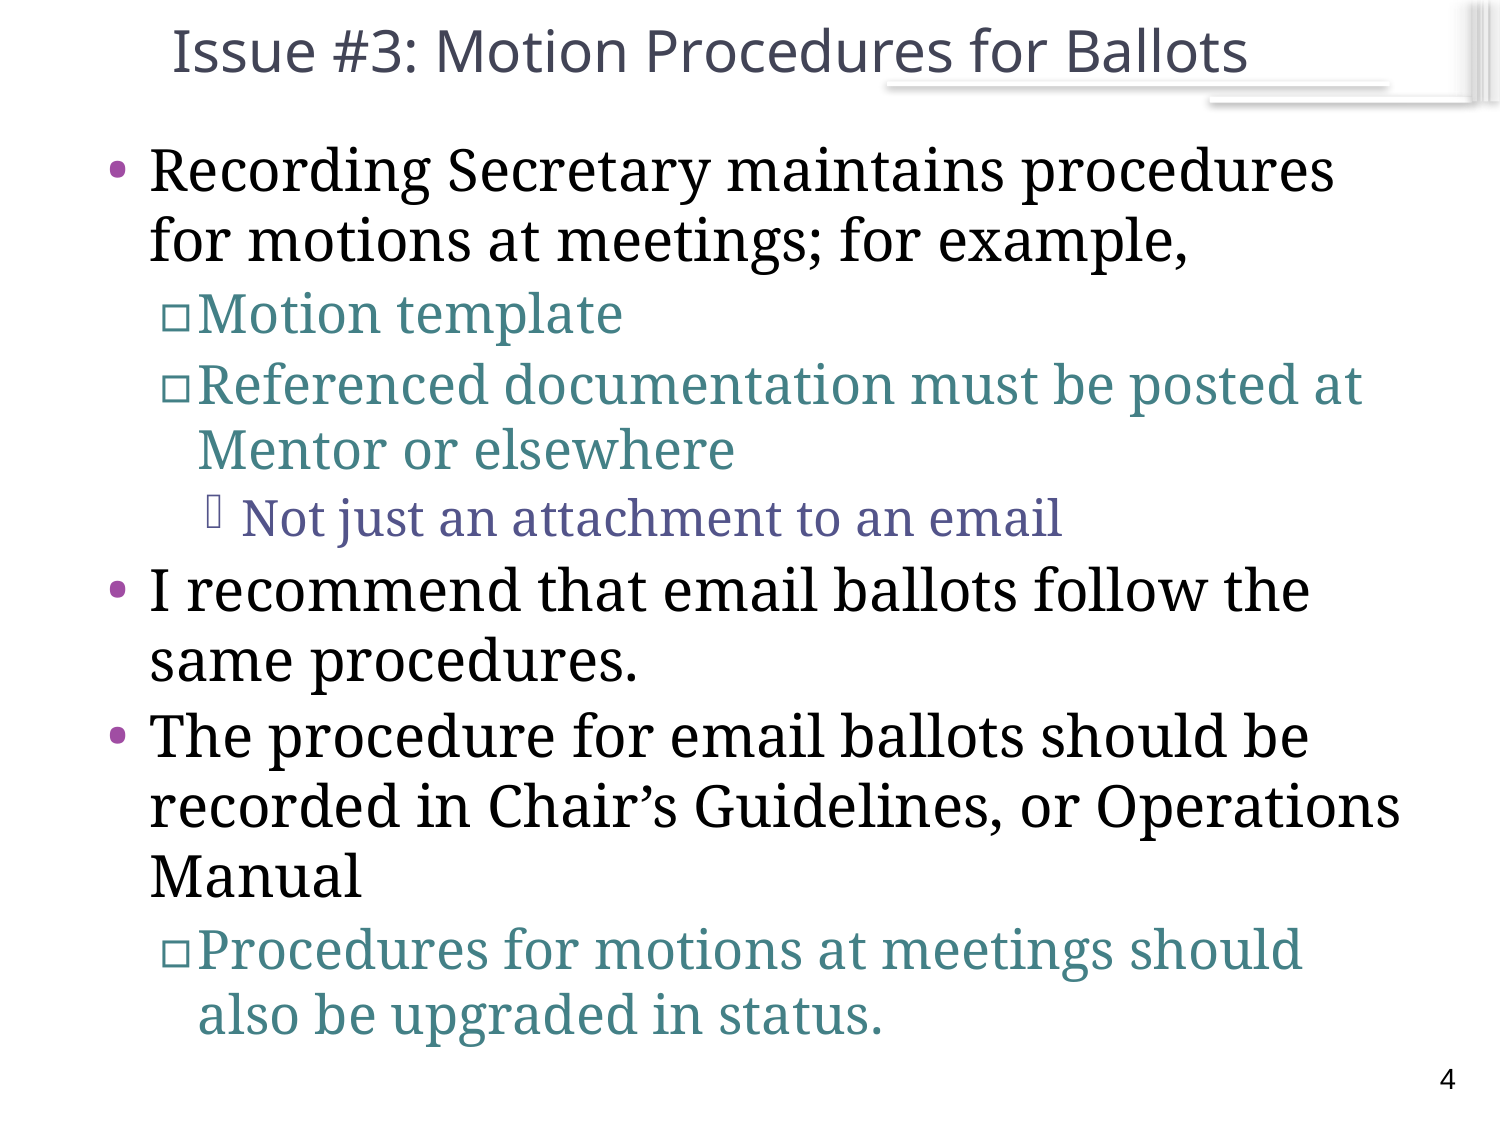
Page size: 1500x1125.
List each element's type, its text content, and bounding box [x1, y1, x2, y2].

list Recording Secretary maintains procedures for motions at meetings; for example, Motion template Referenced documentation must be posted at Mentor or elsewhere Not just an attachment to an email I recommend that email ballots follow the same procedures. The procedure for email ballots should be recorded in Chair’s Guidelines, or Operations Manual Procedures for motions at meetings should also be upgraded in status. [75, 125, 1425, 1072]
title Issue #3: Motion Procedures for Ballots [75, 7, 1471, 126]
